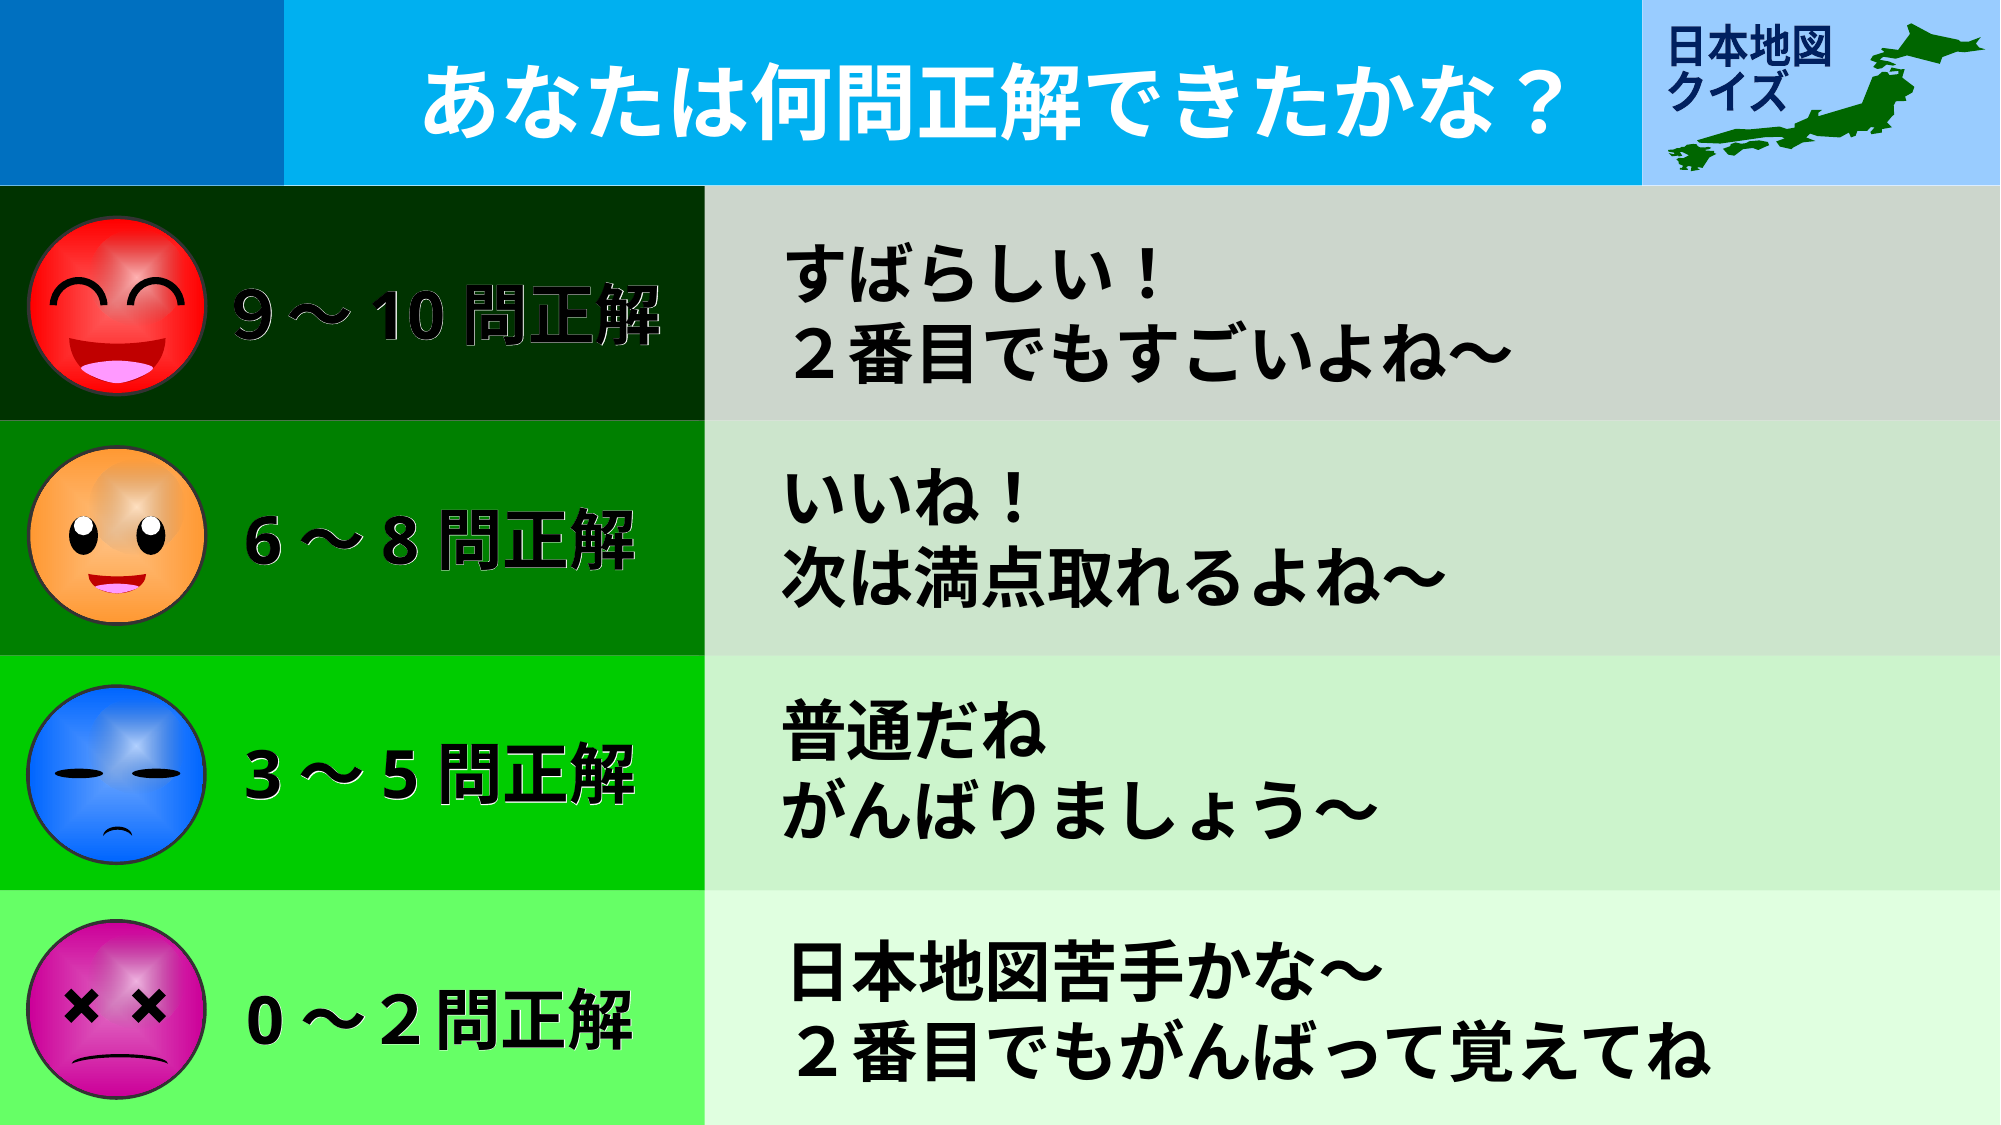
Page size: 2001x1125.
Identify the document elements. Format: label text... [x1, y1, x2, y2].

text_box あなたは何問正解できたかな？ [402, 43, 1598, 158]
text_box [26, 215, 208, 397]
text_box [25, 684, 207, 866]
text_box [0, 185, 697, 1125]
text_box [698, 185, 2000, 1125]
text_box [26, 444, 208, 627]
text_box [25, 918, 207, 1101]
